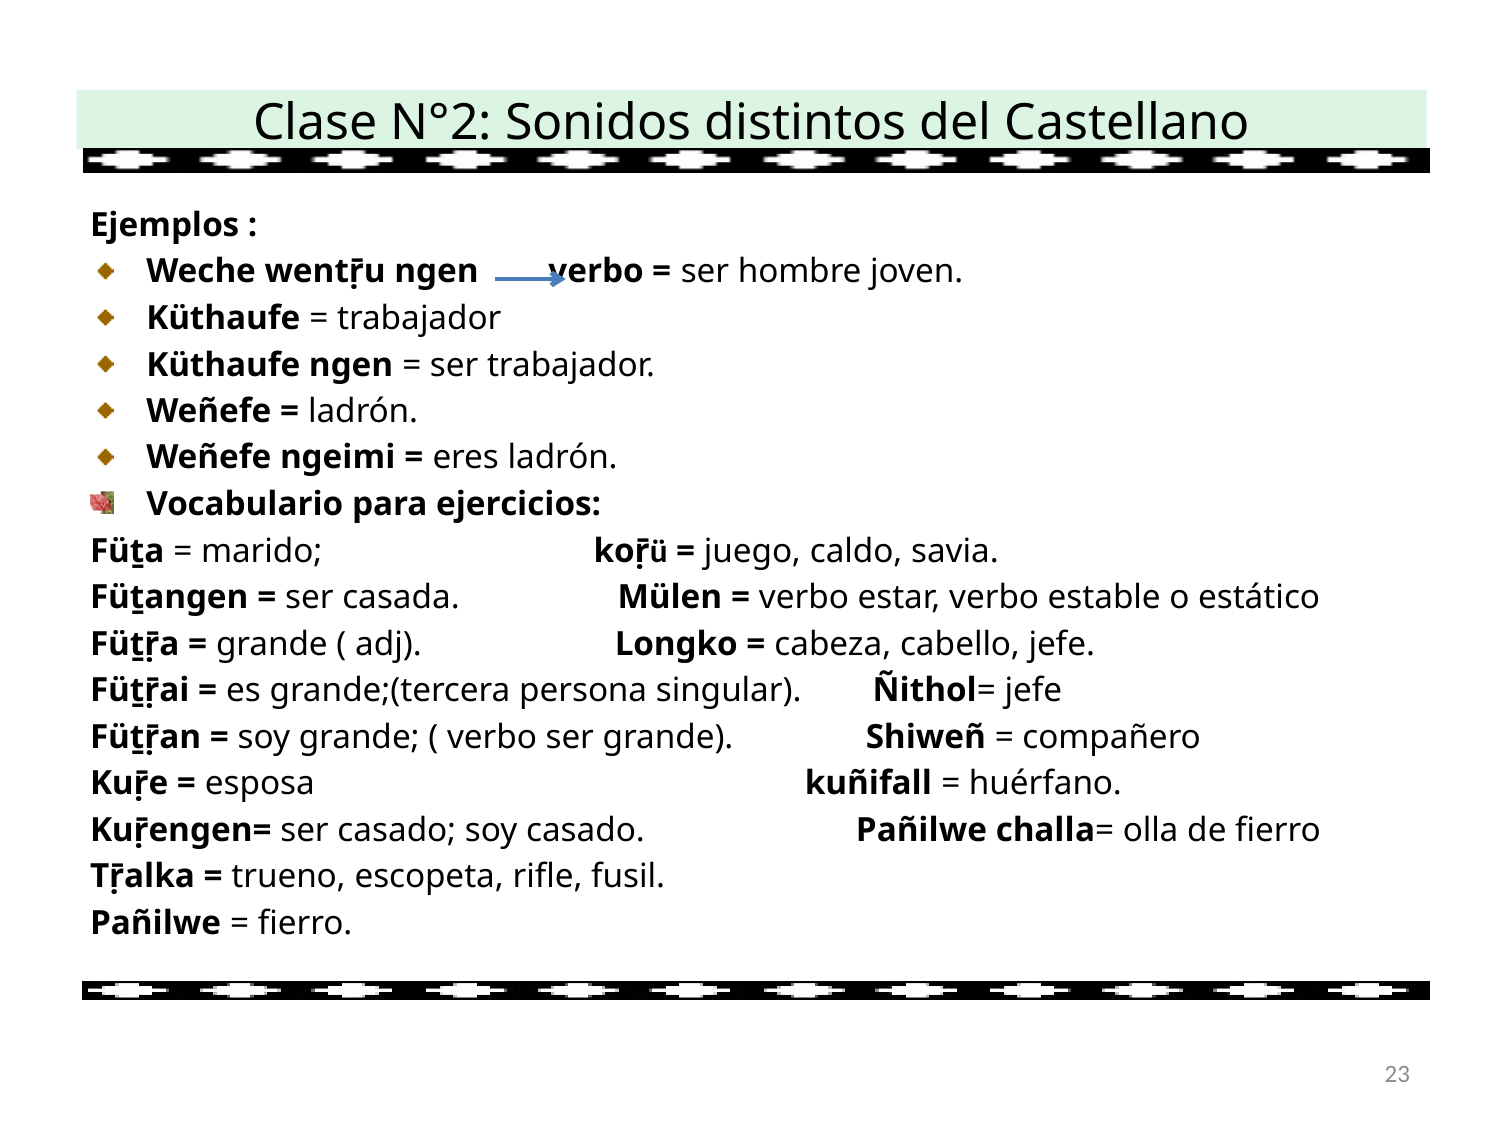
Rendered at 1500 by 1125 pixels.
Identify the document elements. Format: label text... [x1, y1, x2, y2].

picture [90, 350, 114, 375]
picture [90, 443, 114, 468]
picture [90, 490, 114, 514]
picture [90, 257, 114, 282]
picture [90, 304, 114, 328]
title Clase N°2: Sonidos distintos del Castellano [76, 90, 1427, 149]
list Ejemplos : Weche wentṝu ngen verbo = ser hombre joven. Küthaufe = trabajador Küthaufe ngen = ser trabajador. Weñefe = ladrón. Weñefe ngeimi = eres ladrón. Vocabulario para ejercicios: Füṯa = marido; koṝü = juego, caldo, savia. Füṯangen = ser casada. Mülen = verbo estar, verbo estable o estático Füṯṝa = grande ( adj). Longko = cabeza, cabello, jefe. Füṯṝai = es grande;(tercera persona singular). Ñithol= jefe Füṯṝan = soy grande; ( verbo ser grande). Shiweñ = compañero Kuṝe = esposa kuñifall = huérfano. Kuṝengen= ser casado; soy casado. Pañilwe challa= olla de fierro Tṝalka = trueno, escopeta, rifle, fusil. Pañilwe = fierro. [75, 149, 1425, 1005]
slide_number 23 [1074, 1042, 1425, 1103]
picture [82, 980, 1430, 1000]
picture [90, 397, 114, 421]
picture [82, 148, 1430, 173]
